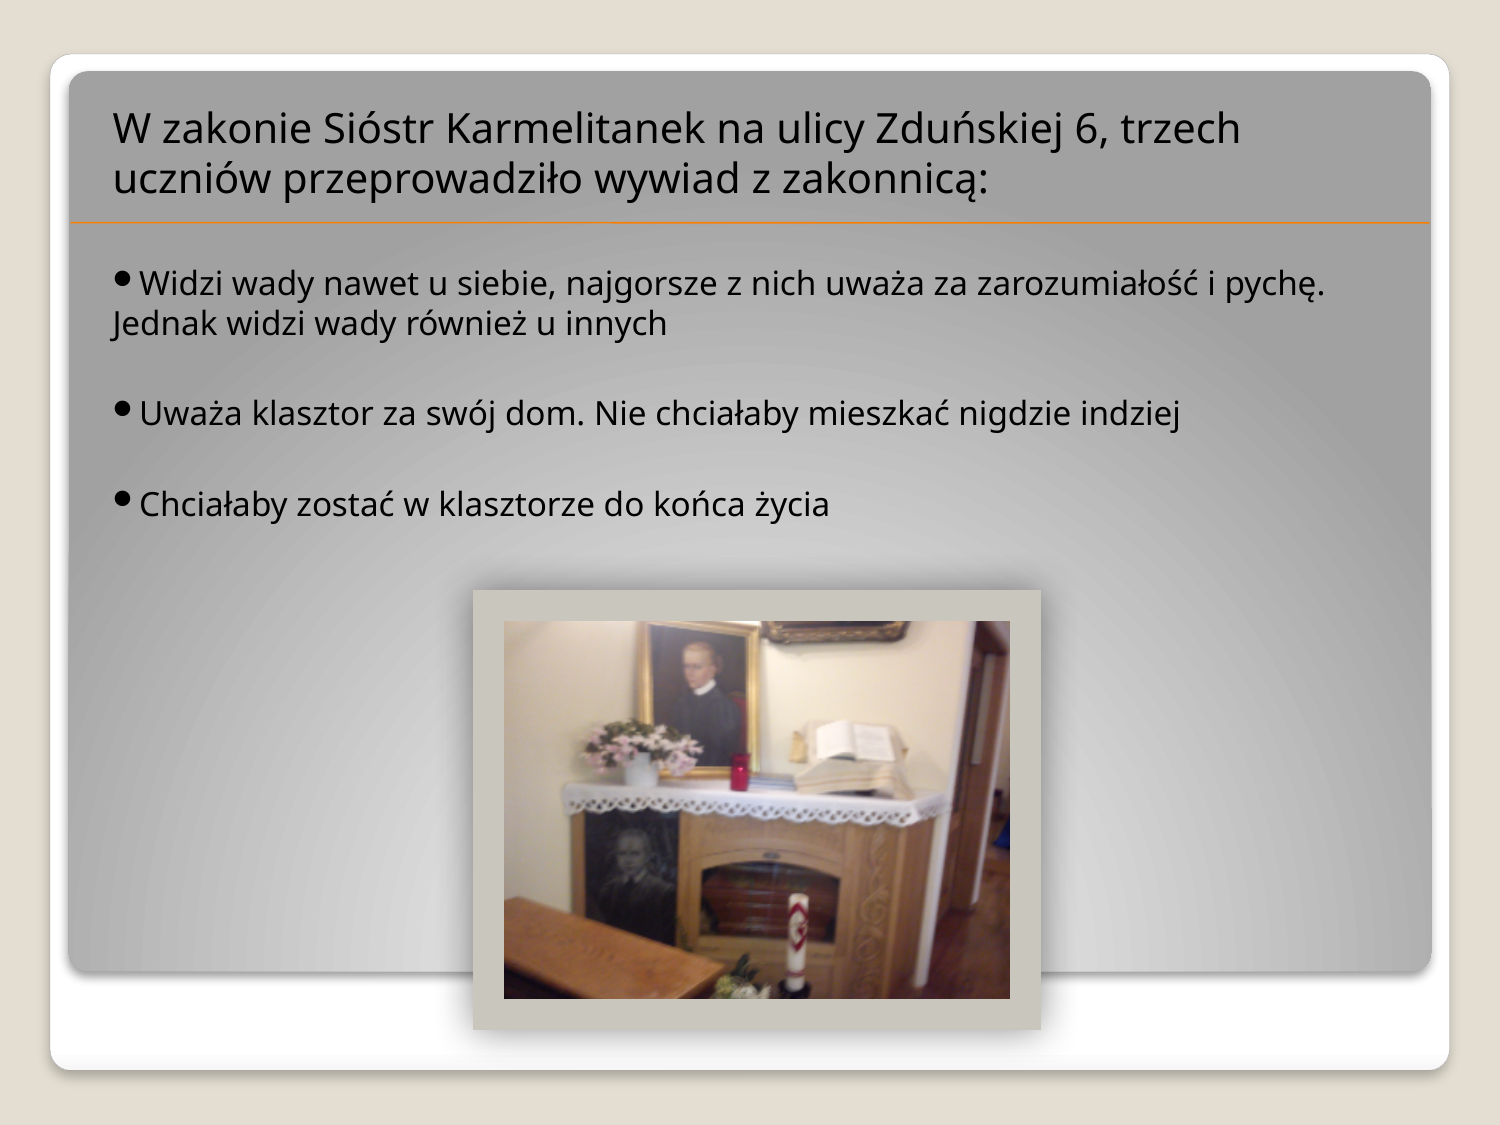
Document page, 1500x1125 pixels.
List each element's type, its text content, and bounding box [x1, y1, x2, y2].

picture [503, 620, 1011, 1000]
list W zakonie Sióstr Karmelitanek na ulicy Zduńskiej 6, trzech uczniów przeprowadziło wywiad z zakonnicą: Widzi wady nawet u siebie, najgorsze z nich uważa za zarozumiałość i pychę. Jednak widzi wady również u innych Uważa klasztor za swój dom. Nie chciałaby mieszkać nigdzie indziej Chciałaby zostać w klasztorze do końca życia [82, 234, 1425, 950]
list W zakonie Sióstr Karmelitanek na ulicy Zduńskiej 6, trzech uczniów przeprowadziło wywiad z zakonnicą: Widzi wady nawet u siebie, najgorsze z nich uważa za zarozumiałość i pychę. Jednak widzi wady również u innych Uważa klasztor za swój dom. Nie chciałaby mieszkać nigdzie indziej Chciałaby zostać w klasztorze do końca życia [82, 86, 1425, 222]
